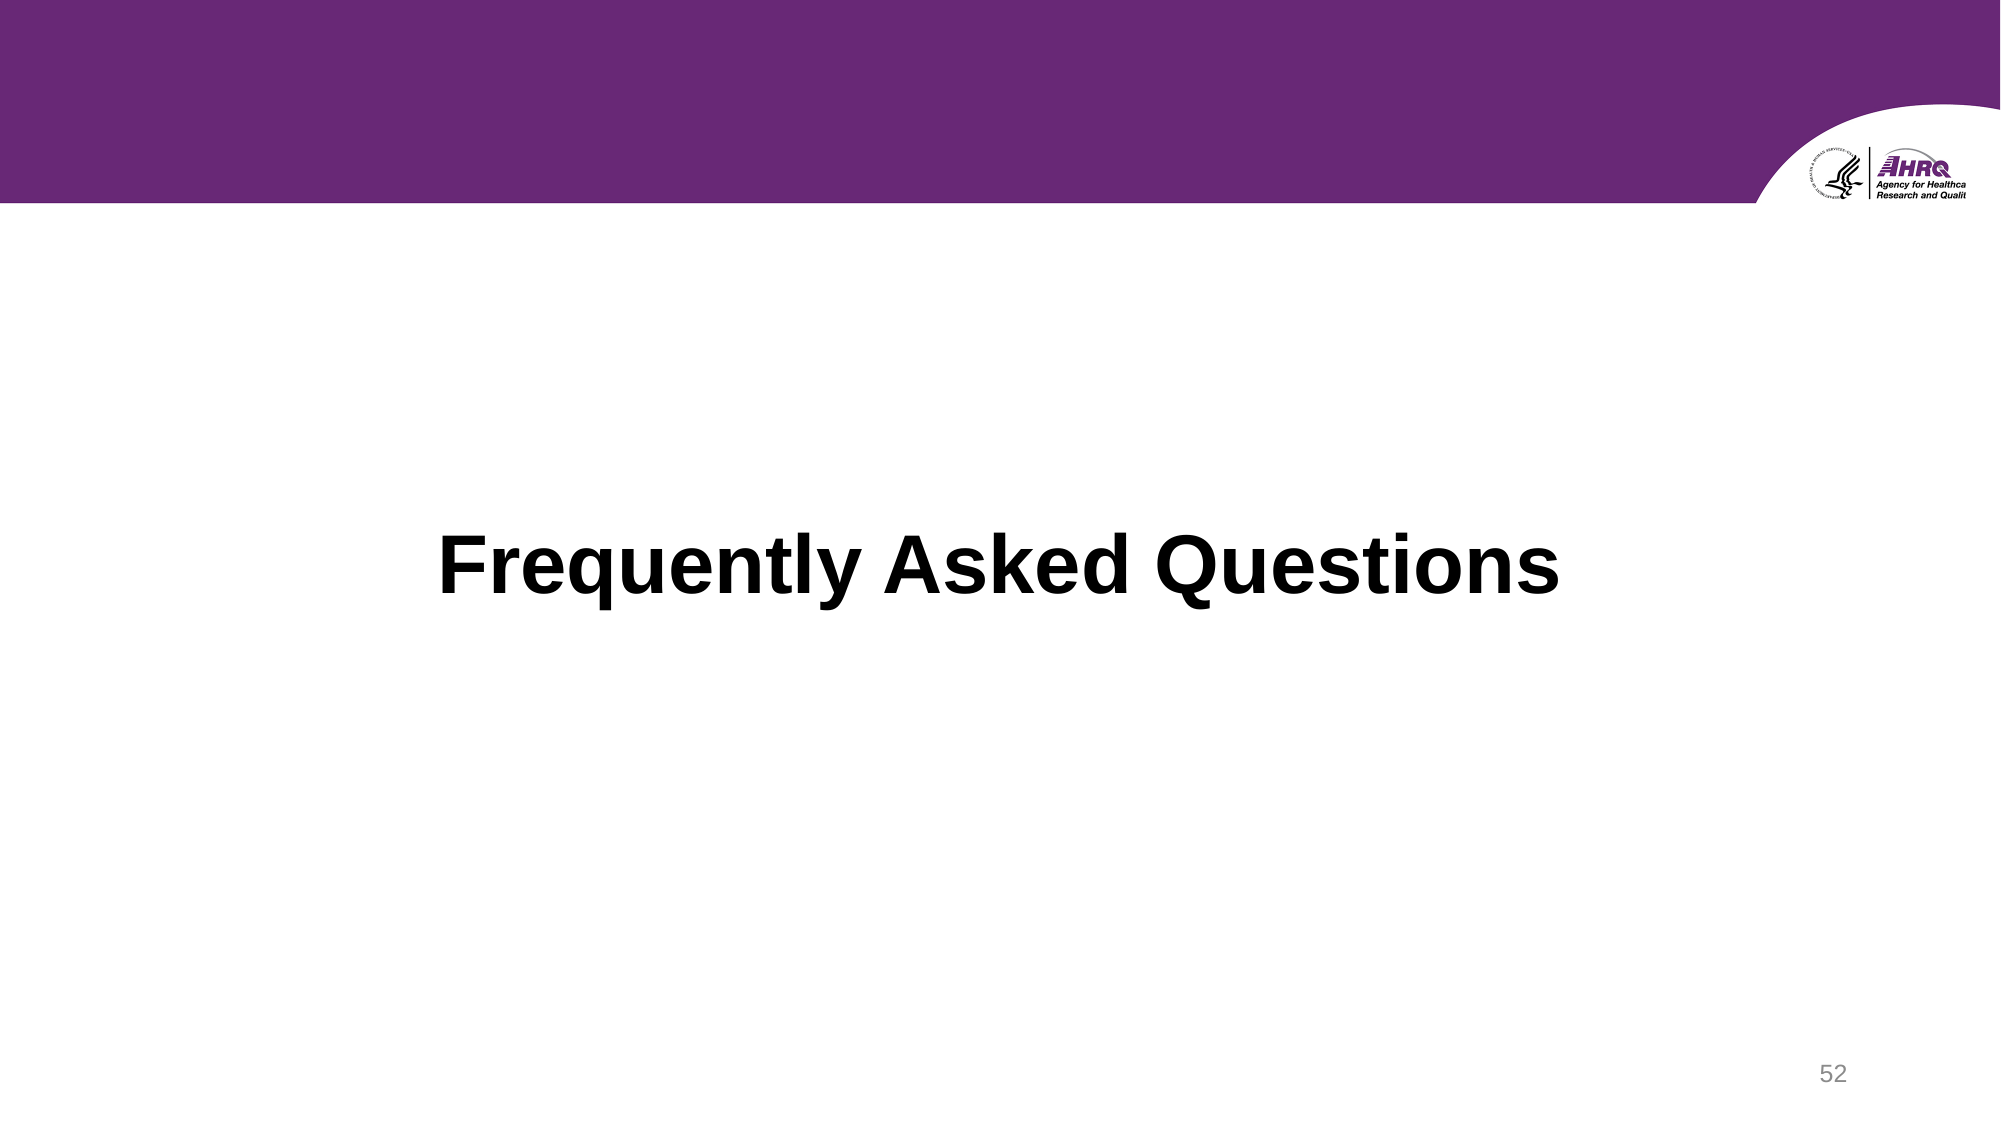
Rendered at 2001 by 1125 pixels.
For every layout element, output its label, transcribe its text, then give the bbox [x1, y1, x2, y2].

slide_number 52 [1412, 1042, 1863, 1103]
title Frequently Asked Questions [99, 270, 1900, 1013]
picture [0, 0, 2001, 1125]
